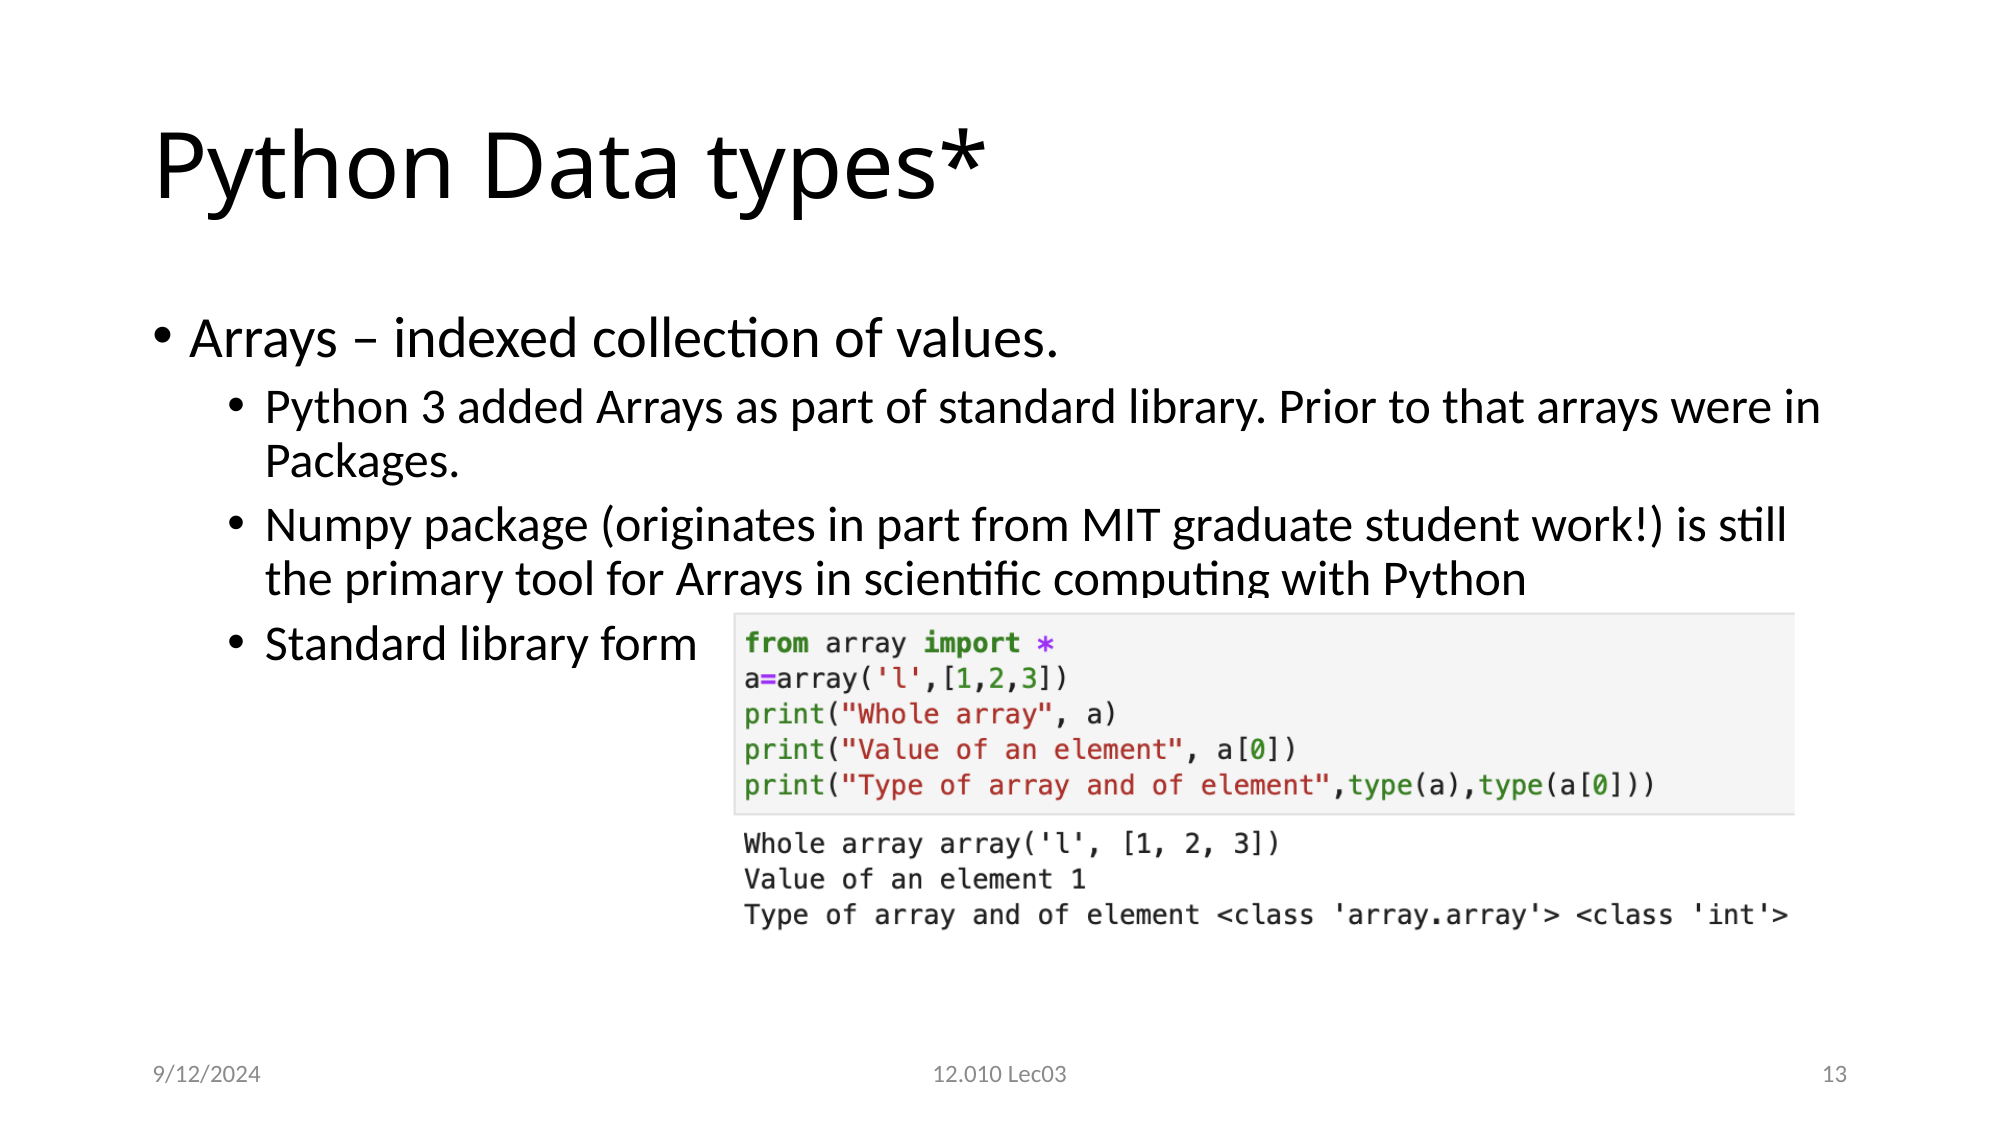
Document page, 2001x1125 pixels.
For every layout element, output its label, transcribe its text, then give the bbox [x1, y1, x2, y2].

picture [722, 598, 1795, 945]
footer 12.010 Lec03 [662, 1042, 1338, 1103]
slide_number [137, 1042, 588, 1103]
list Arrays – indexed collection of values. Python 3 added Arrays as part of standard library. Prior to that arrays were in Packages. Numpy package (originates in part from MIT graduate student work!) is still the primary tool for Arrays in scientific computing with Python Standard library form [137, 299, 1863, 1014]
title Python Data types* [137, 59, 1863, 278]
slide_number 13 [1412, 1042, 1863, 1103]
